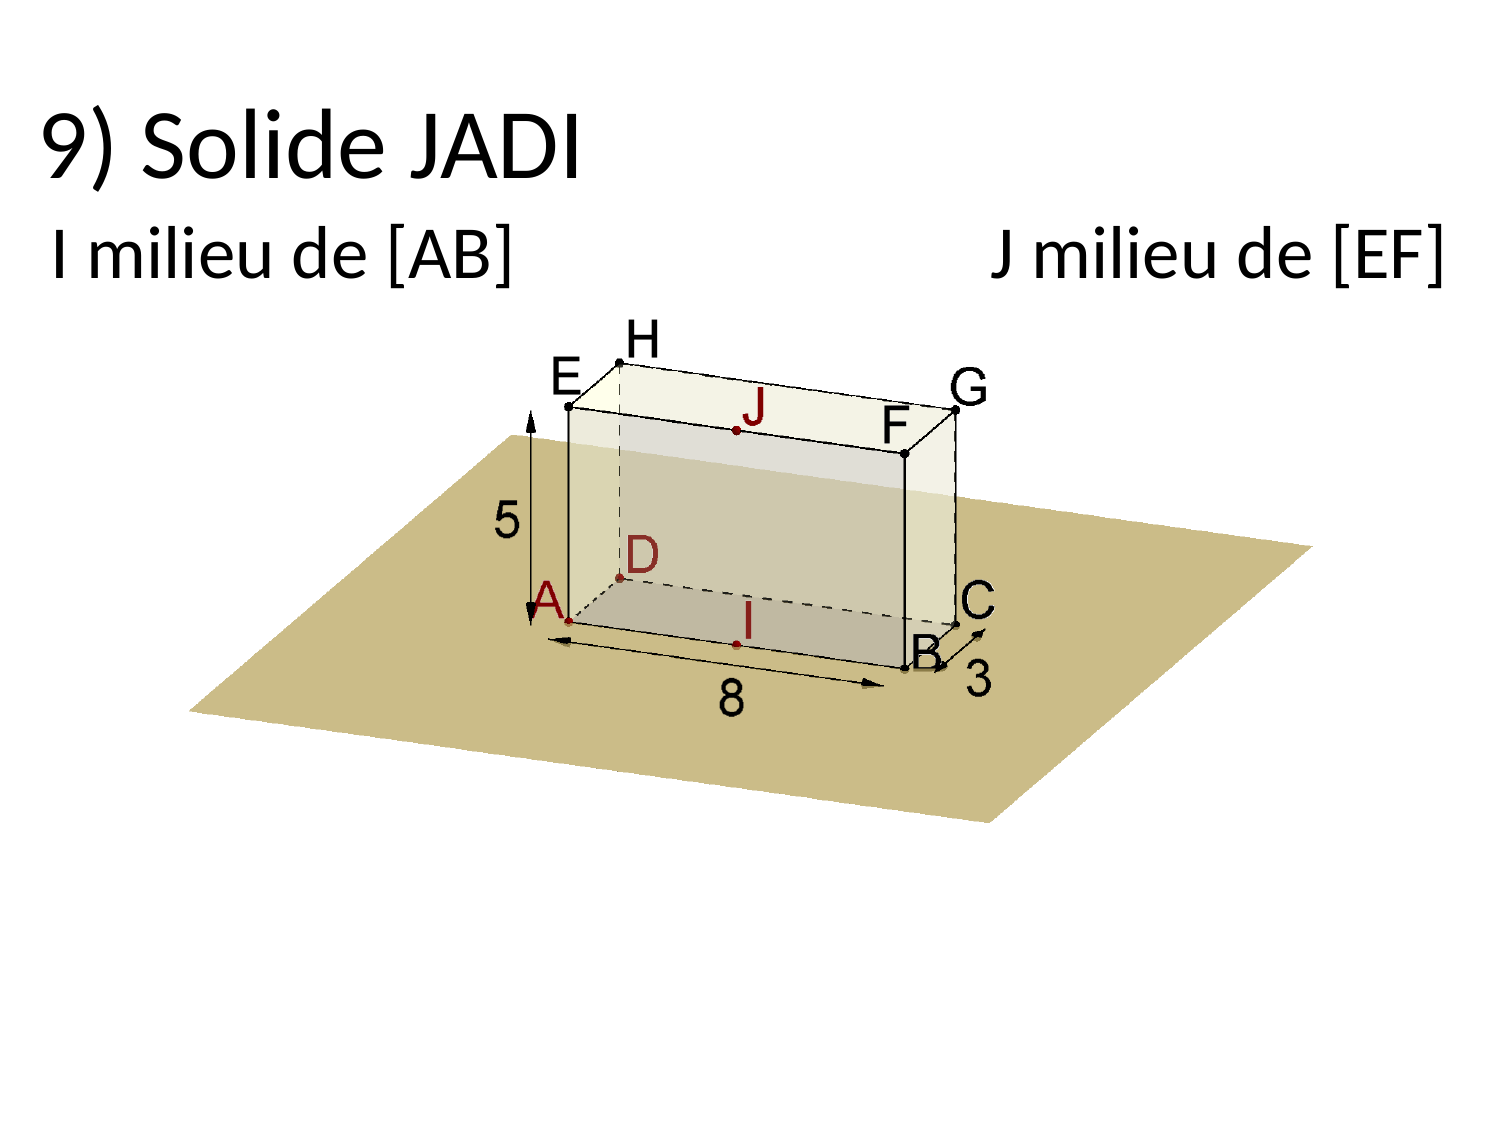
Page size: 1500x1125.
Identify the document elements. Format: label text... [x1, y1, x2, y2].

title 9) Solide JADI [0, 45, 1500, 187]
picture [1, 187, 1498, 938]
